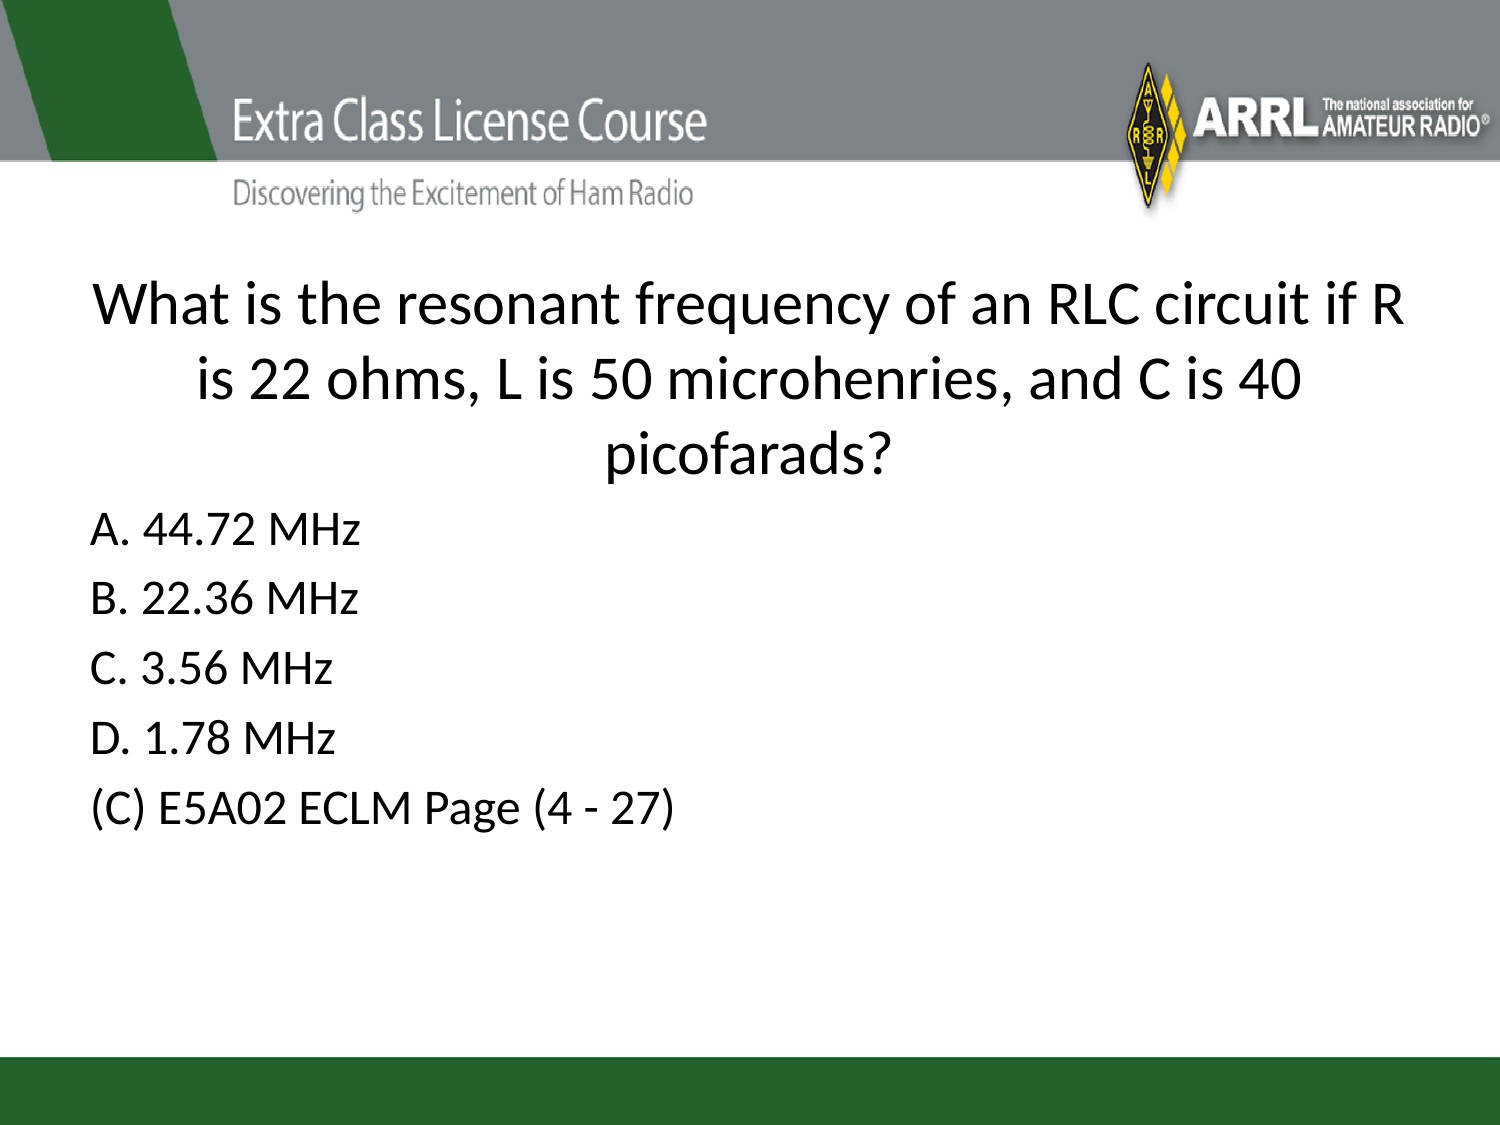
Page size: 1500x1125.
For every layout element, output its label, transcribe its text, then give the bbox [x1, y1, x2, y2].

title What is the resonant frequency of an RLC circuit if R is 22 ohms, L is 50 microhenries, and C is 40 picofarads? [75, 254, 1425, 435]
picture [0, 0, 1500, 1125]
list A. 44.72 MHz B. 22.36 MHz C. 3.56 MHz D. 1.78 MHz (C) E5A02 ECLM Page (4 - 27) [75, 487, 1425, 1005]
